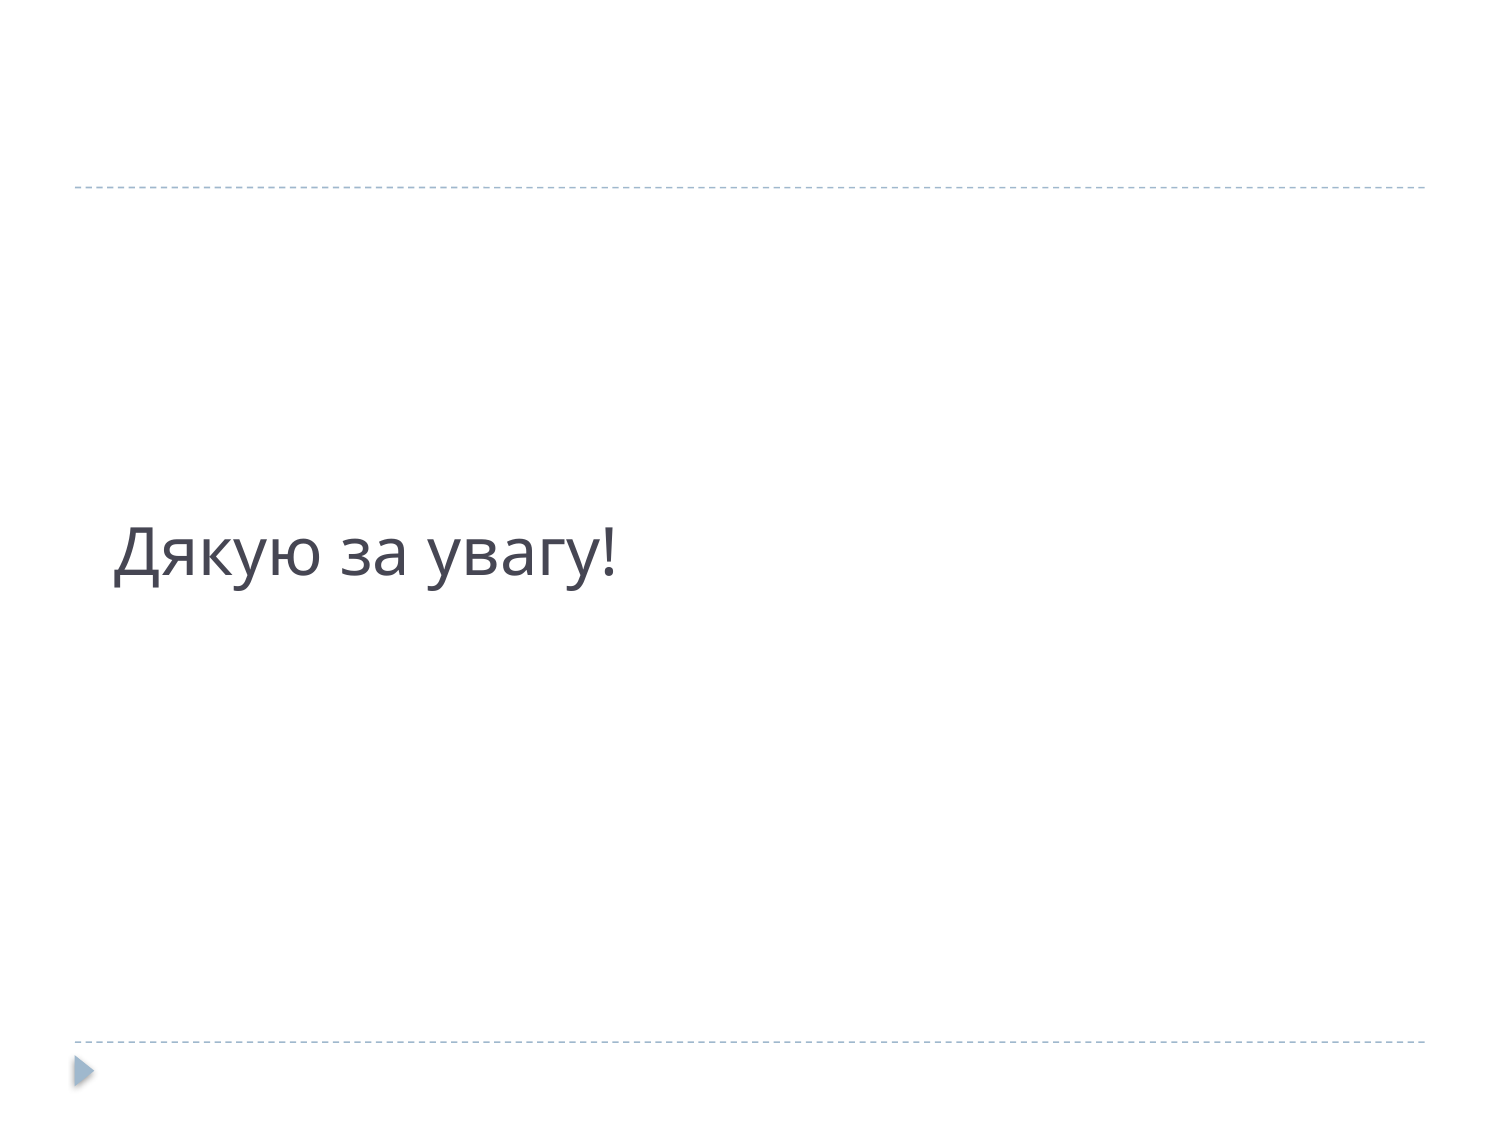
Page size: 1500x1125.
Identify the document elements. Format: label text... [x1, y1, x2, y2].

title Дякую за увагу! [100, 408, 1451, 597]
